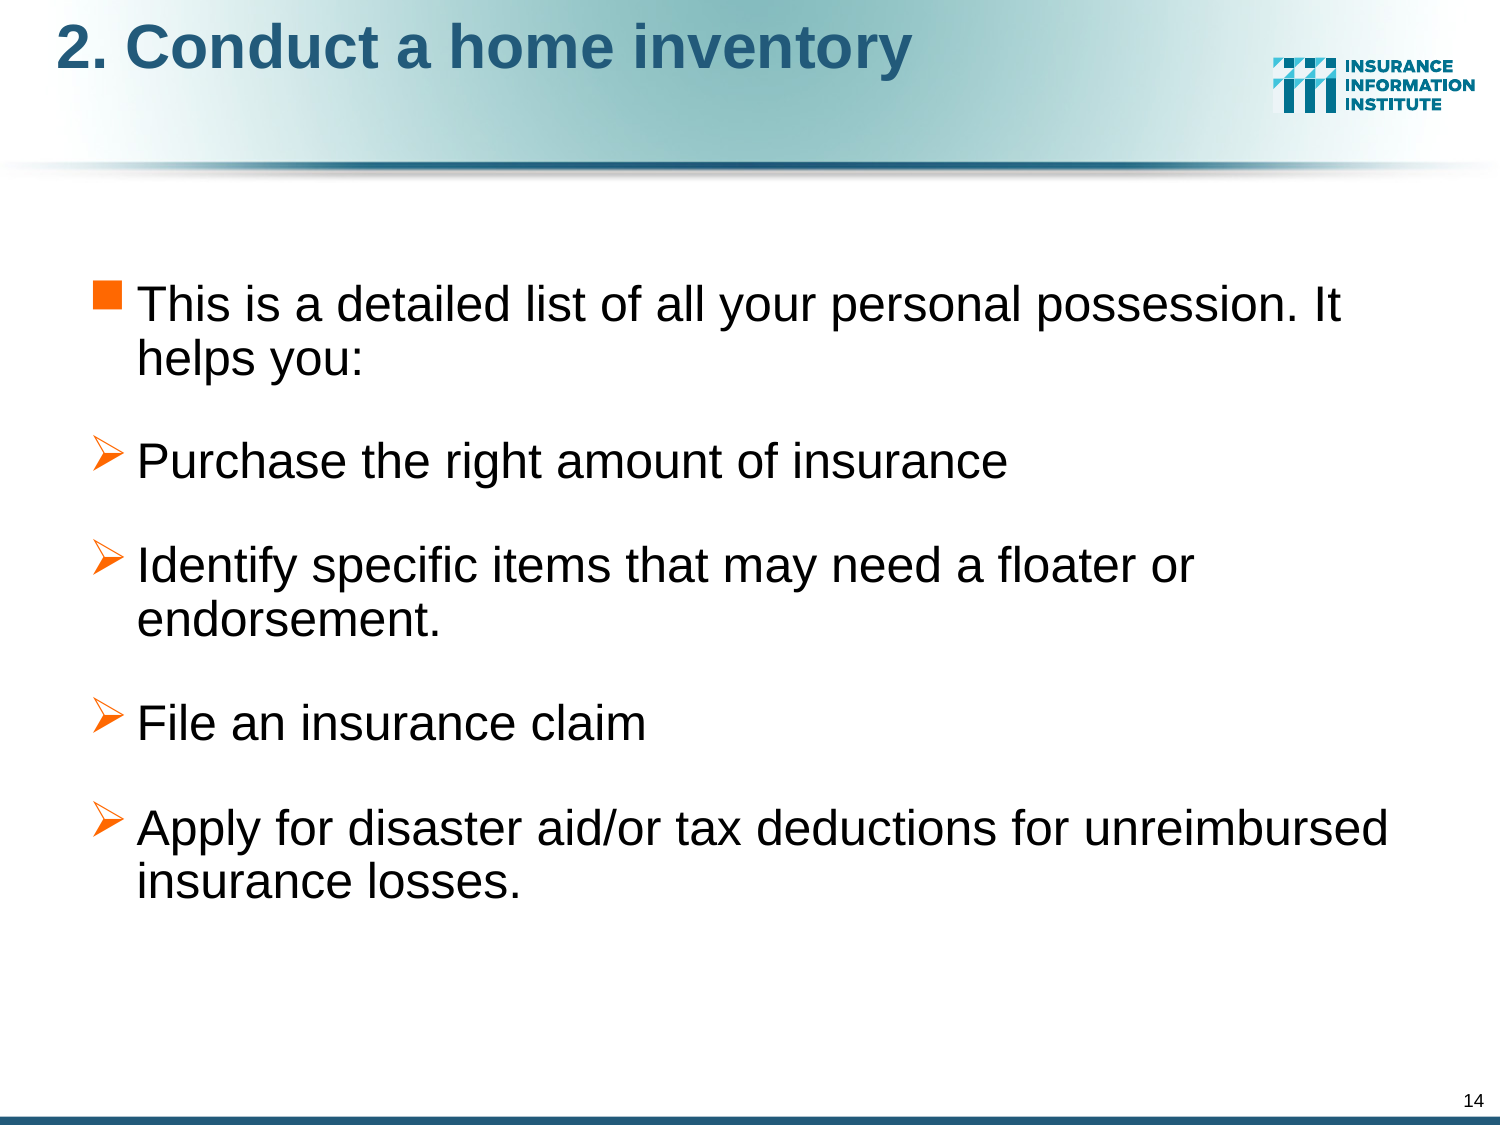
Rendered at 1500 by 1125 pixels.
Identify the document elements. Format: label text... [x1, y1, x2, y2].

list This is a detailed list of all your personal possession. It helps you: Purchase the right amount of insurance Identify specific items that may need a floater or endorsement. File an insurance claim Apply for disaster aid/or tax deductions for unreimbursed insurance losses. [80, 270, 1419, 1034]
picture [0, 0, 1500, 189]
slide_number 14 [1410, 1091, 1485, 1112]
title 2. Conduct a home inventory [48, 14, 1264, 157]
